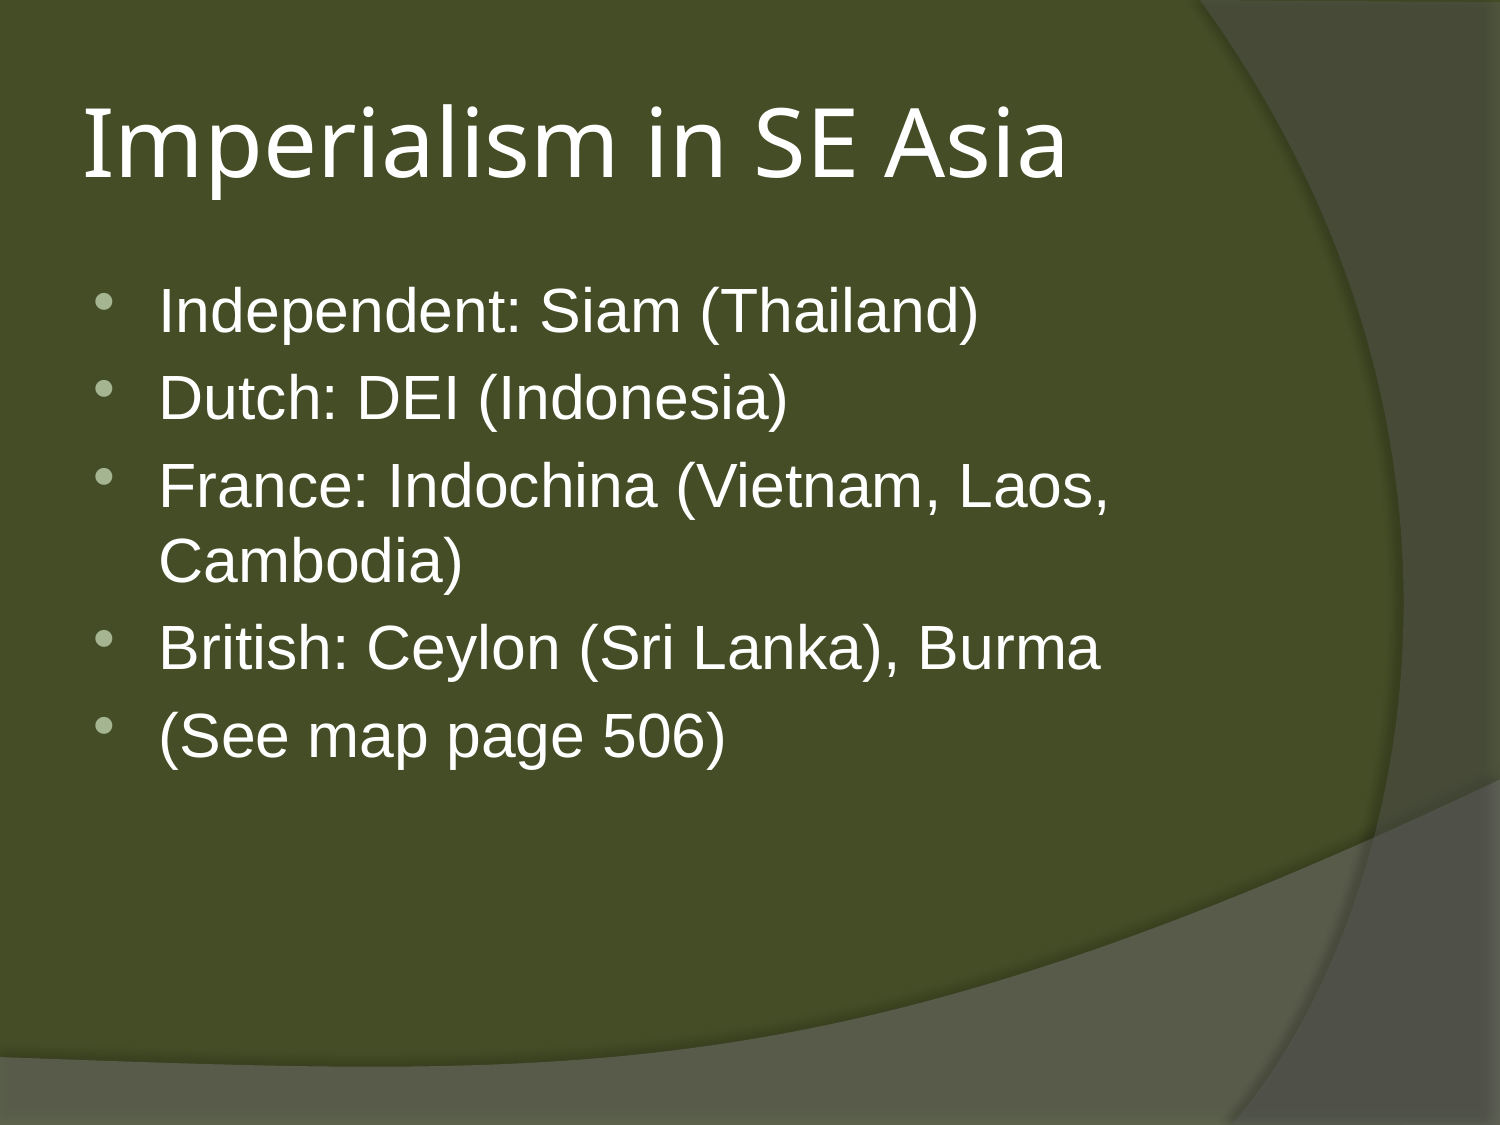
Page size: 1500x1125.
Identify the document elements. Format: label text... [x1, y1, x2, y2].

title Imperialism in SE Asia [75, 45, 1300, 233]
list Independent: Siam (Thailand) Dutch: DEI (Indonesia) France: Indochina (Vietnam, Laos, Cambodia) British: Ceylon (Sri Lanka), Burma (See map page 506) [75, 262, 1300, 1005]
